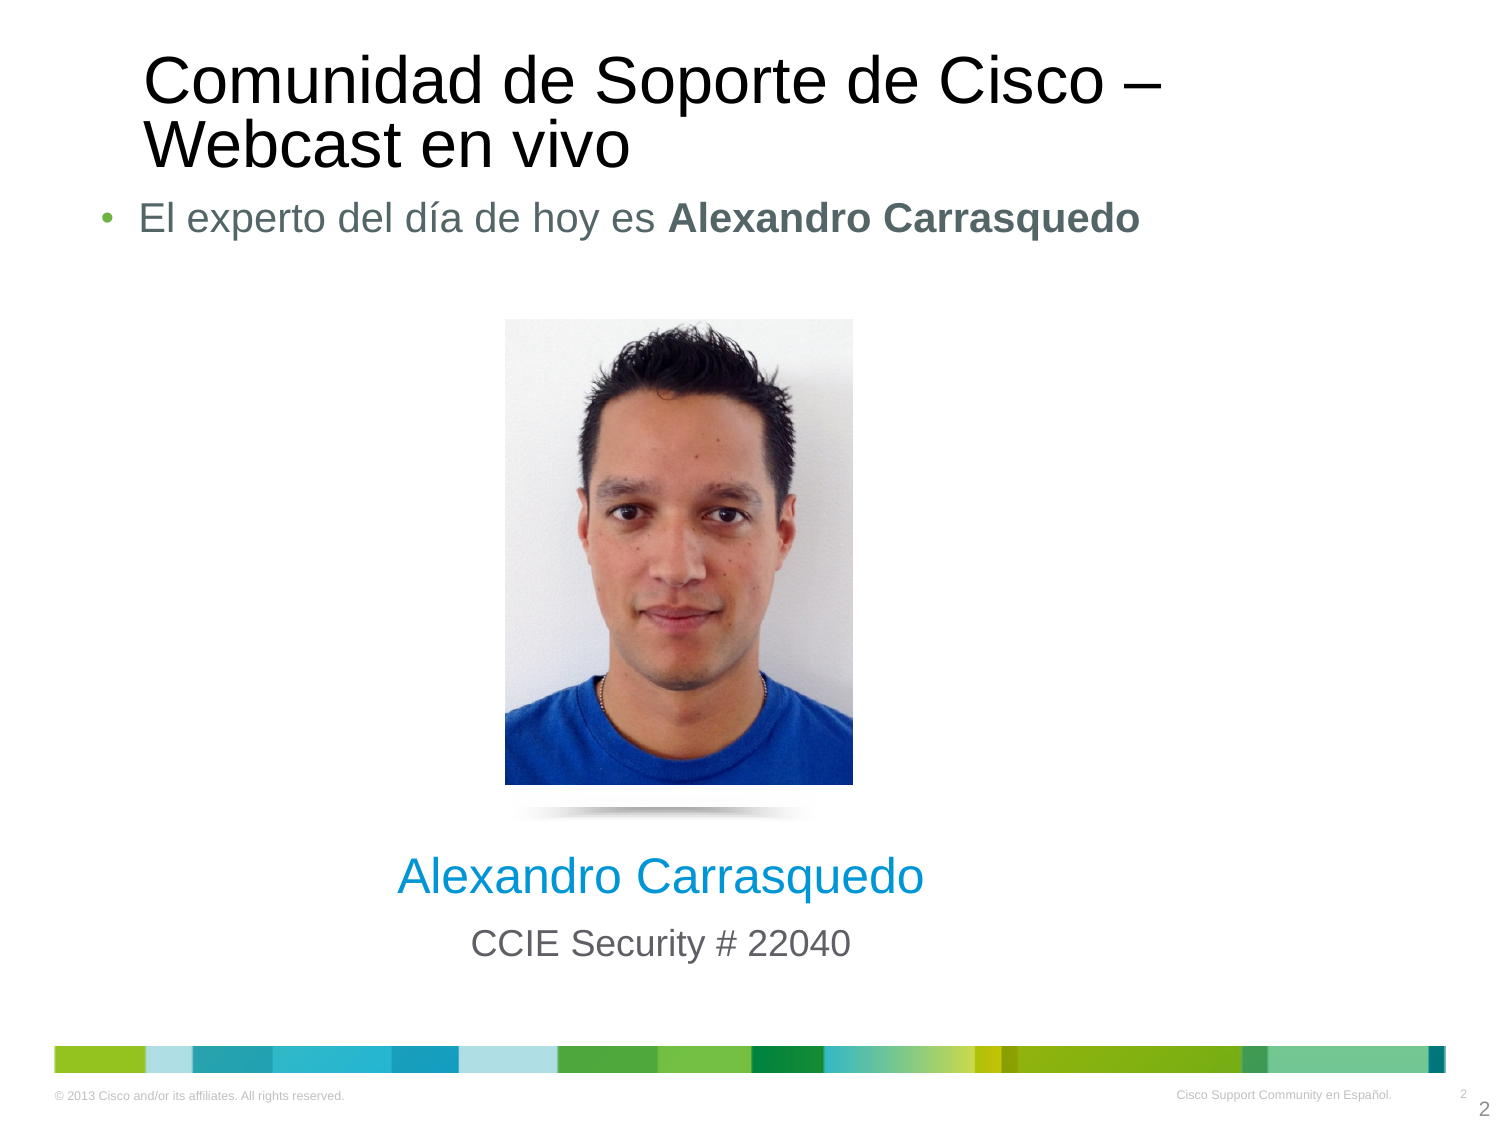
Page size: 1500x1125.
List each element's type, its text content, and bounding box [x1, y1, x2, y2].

title Comunidad de Soporte de Cisco – Webcast en vivo [130, 50, 1350, 188]
picture [54, 1046, 1446, 1073]
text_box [506, 792, 822, 822]
picture [504, 319, 853, 785]
text_box Alexandro Carrasquedo CCIE Security # 22040 [339, 837, 975, 971]
text_box 2 [1382, 1089, 1500, 1125]
list El experto del día de hoy es Alexandro Carrasquedo [85, 187, 1306, 920]
